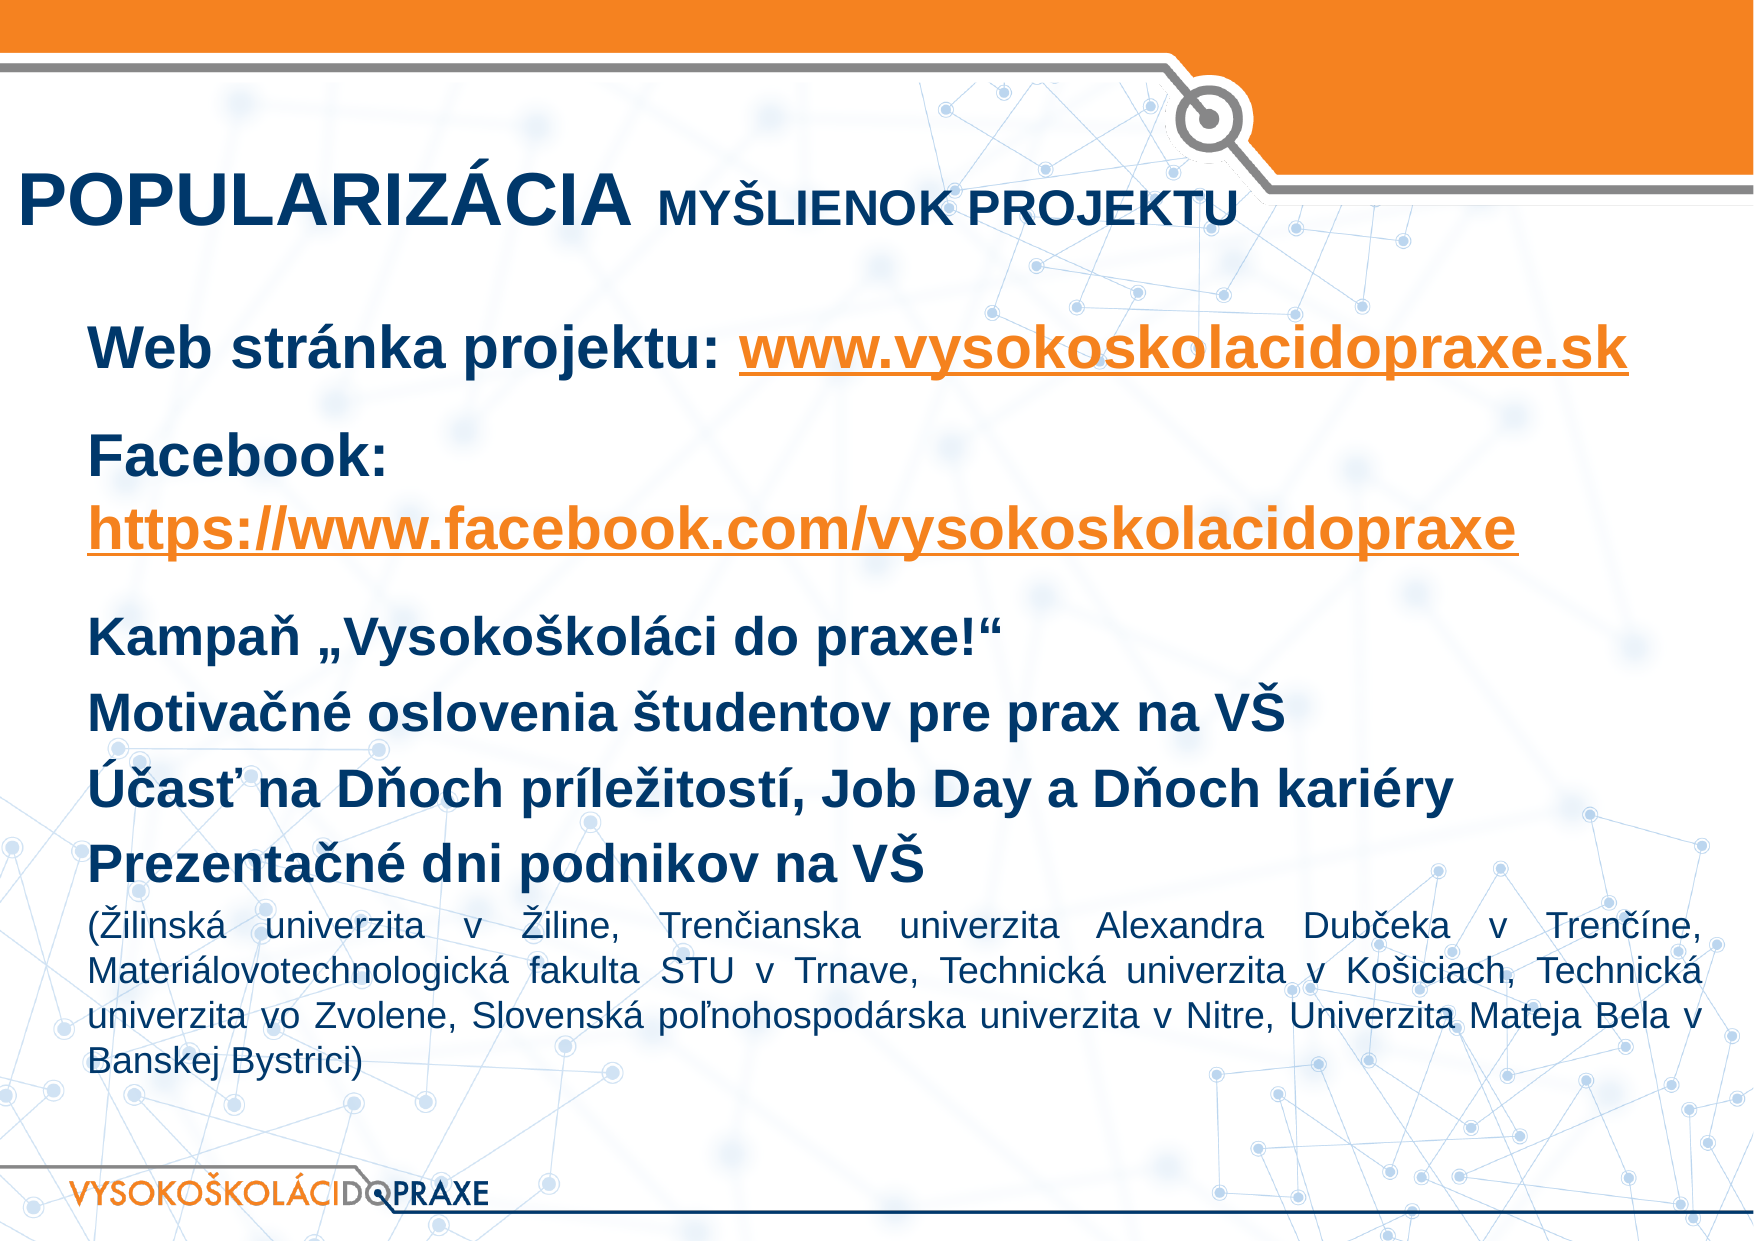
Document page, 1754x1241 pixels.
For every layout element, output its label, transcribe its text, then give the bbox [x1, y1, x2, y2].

picture [0, 0, 1754, 1241]
title POPULARIZÁCIA MYŠLIENOK PROJEKTU [0, 112, 1316, 272]
list Web stránka projektu: www.vysokoskolacidopraxe.sk Facebook: https://www.facebook.com/vysokoskolacidopraxe Kampaň „Vysokoškoláci do praxe!“ Motivačné oslovenia študentov pre prax na VŠ Účasť na Dňoch príležitostí, Job Day a Dňoch kariéry Prezentačné dni podnikov na VŠ (Žilinská univerzita v Žiline, Trenčianska univerzita Alexandra Dubčeka v Trenčíne, Materiálovotechnologická fakulta STU v Trnave, Technická univerzita v Košiciach, Technická univerzita vo Zvolene, Slovenská poľnohospodárska univerzita v Nitre, Univerzita Mateja Bela v Banskej Bystrici) [69, 300, 1720, 1174]
